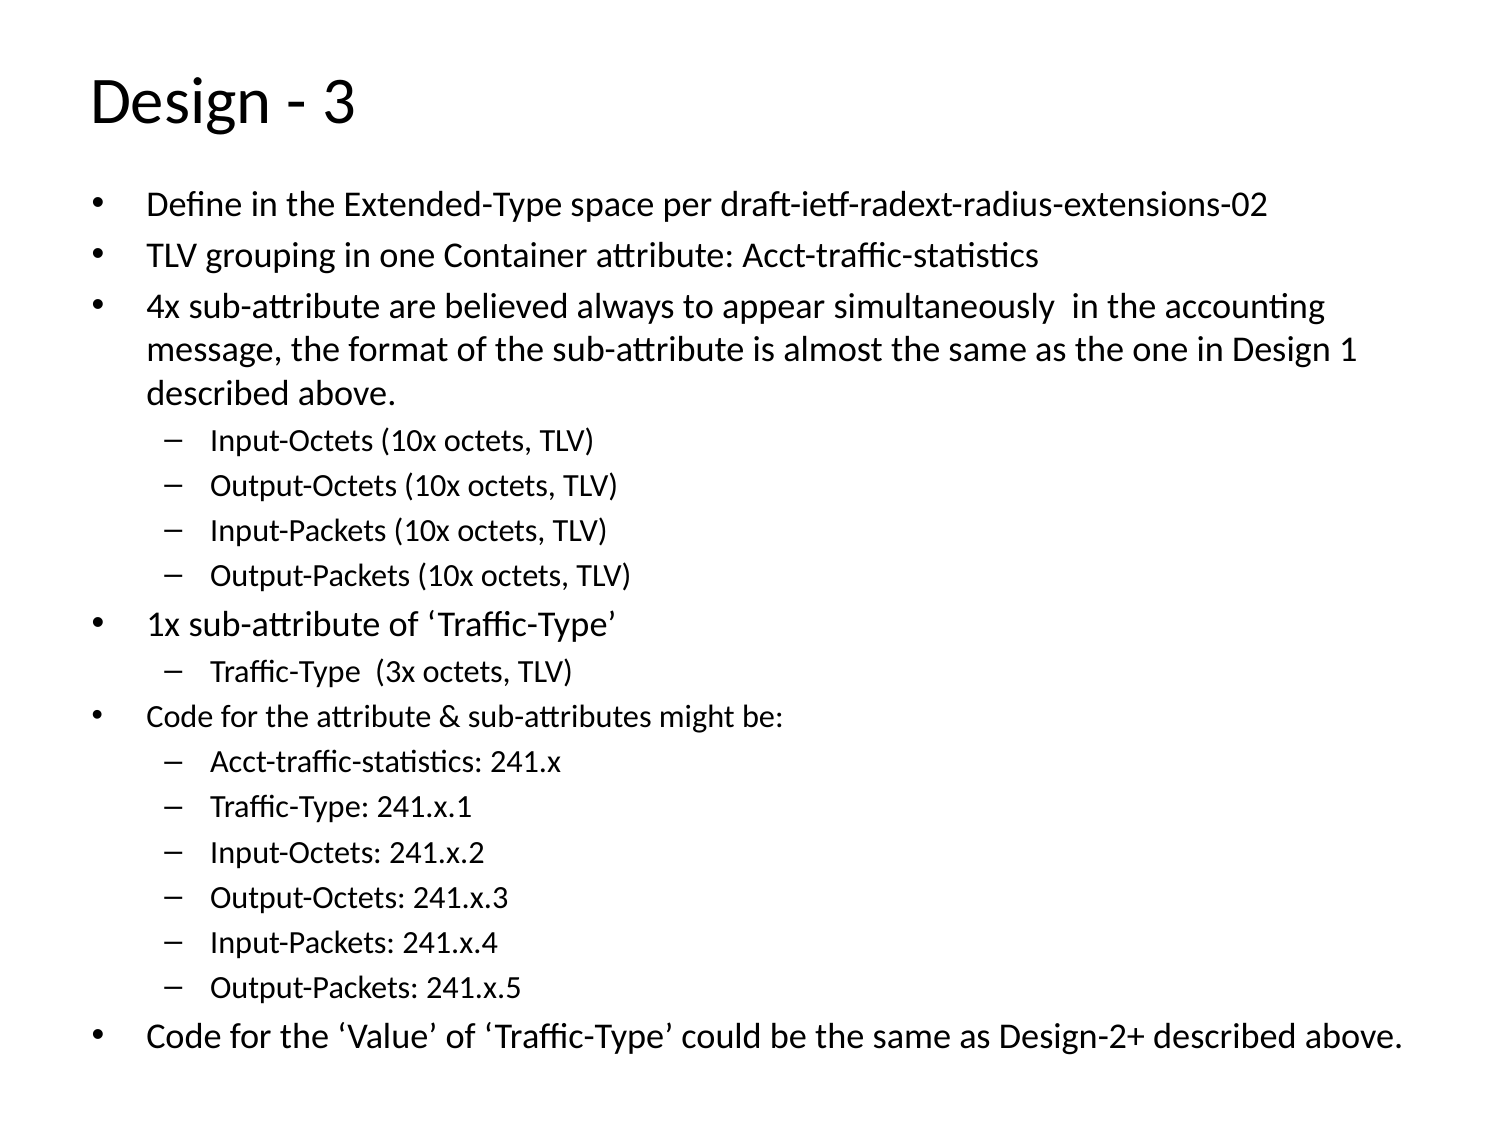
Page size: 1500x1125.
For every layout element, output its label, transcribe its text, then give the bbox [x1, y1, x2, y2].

list Define in the Extended-Type space per draft-ietf-radext-radius-extensions-02 TLV grouping in one Container attribute: Acct-traffic-statistics 4x sub-attribute are believed always to appear simultaneously in the accounting message, the format of the sub-attribute is almost the same as the one in Design 1 described above. Input-Octets (10x octets, TLV) Output-Octets (10x octets, TLV) Input-Packets (10x octets, TLV) Output-Packets (10x octets, TLV) 1x sub-attribute of ‘Traffic-Type’ Traffic-Type (3x octets, TLV) Code for the attribute & sub-attributes might be: Acct-traffic-statistics: 241.x Traffic-Type: 241.x.1 Input-Octets: 241.x.2 Output-Octets: 241.x.3 Input-Packets: 241.x.4 Output-Packets: 241.x.5 Code for the ‘Value’ of ‘Traffic-Type’ could be the same as Design-2+ described above. [76, 172, 1427, 1094]
title Design - 3 [75, 45, 1425, 149]
